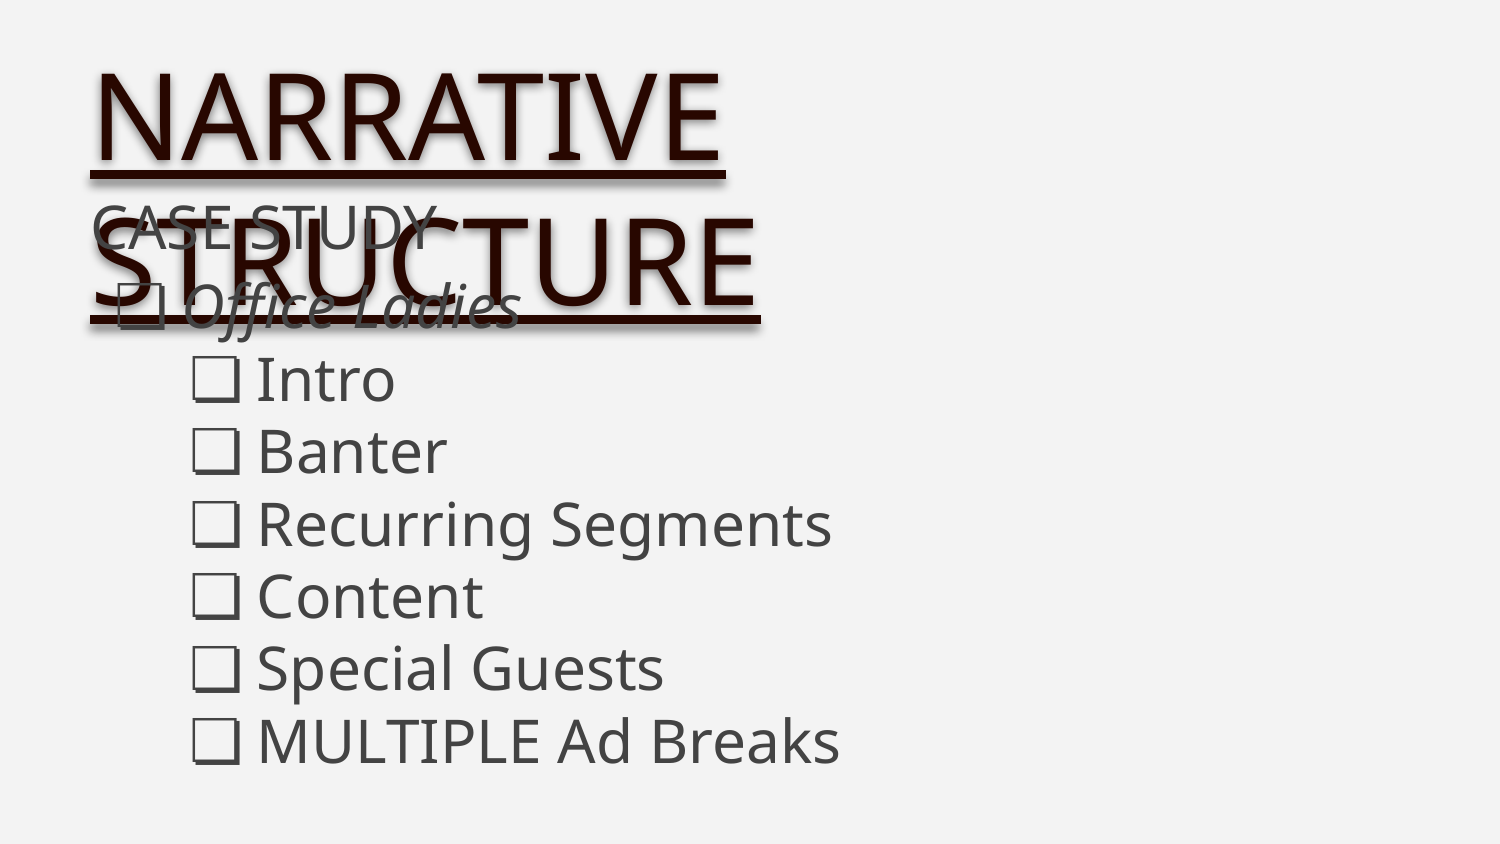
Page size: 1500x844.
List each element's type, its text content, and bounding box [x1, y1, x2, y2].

text_box Office Ladies Intro Banter Recurring Segments Content Special Guests MULTIPLE Ad Breaks [91, 253, 1425, 844]
text_box NARRATIVE STRUCTURE [75, 24, 1425, 174]
text_box CASE STUDY [75, 174, 1425, 247]
